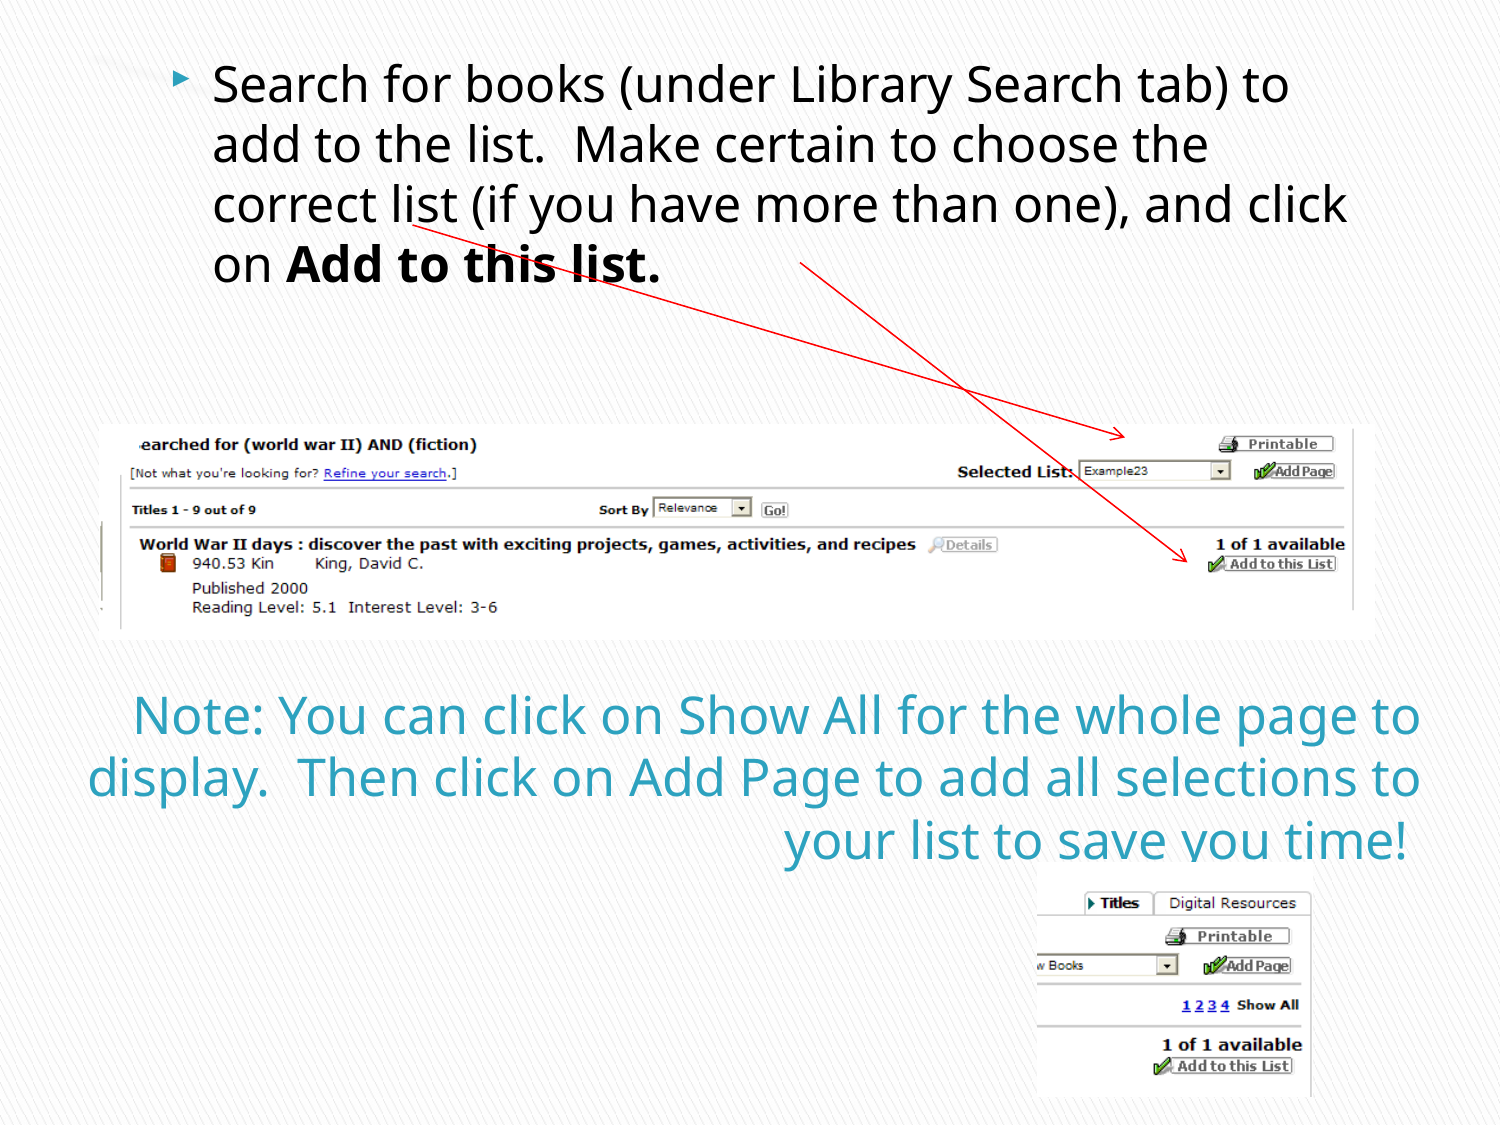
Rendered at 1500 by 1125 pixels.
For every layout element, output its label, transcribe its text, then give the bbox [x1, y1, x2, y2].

picture [99, 424, 1376, 640]
picture [1037, 862, 1313, 1097]
list Search for books (under Library Search tab) to add to the list. Make certain to choose the correct list (if you have more than one), and click on Add to this list. [137, 45, 1377, 425]
title Note: You can click on Show All for the whole page to display. Then click on Add Page to add all selections to your list to save you time! [50, 675, 1438, 875]
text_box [799, 262, 1188, 563]
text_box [412, 224, 1126, 438]
